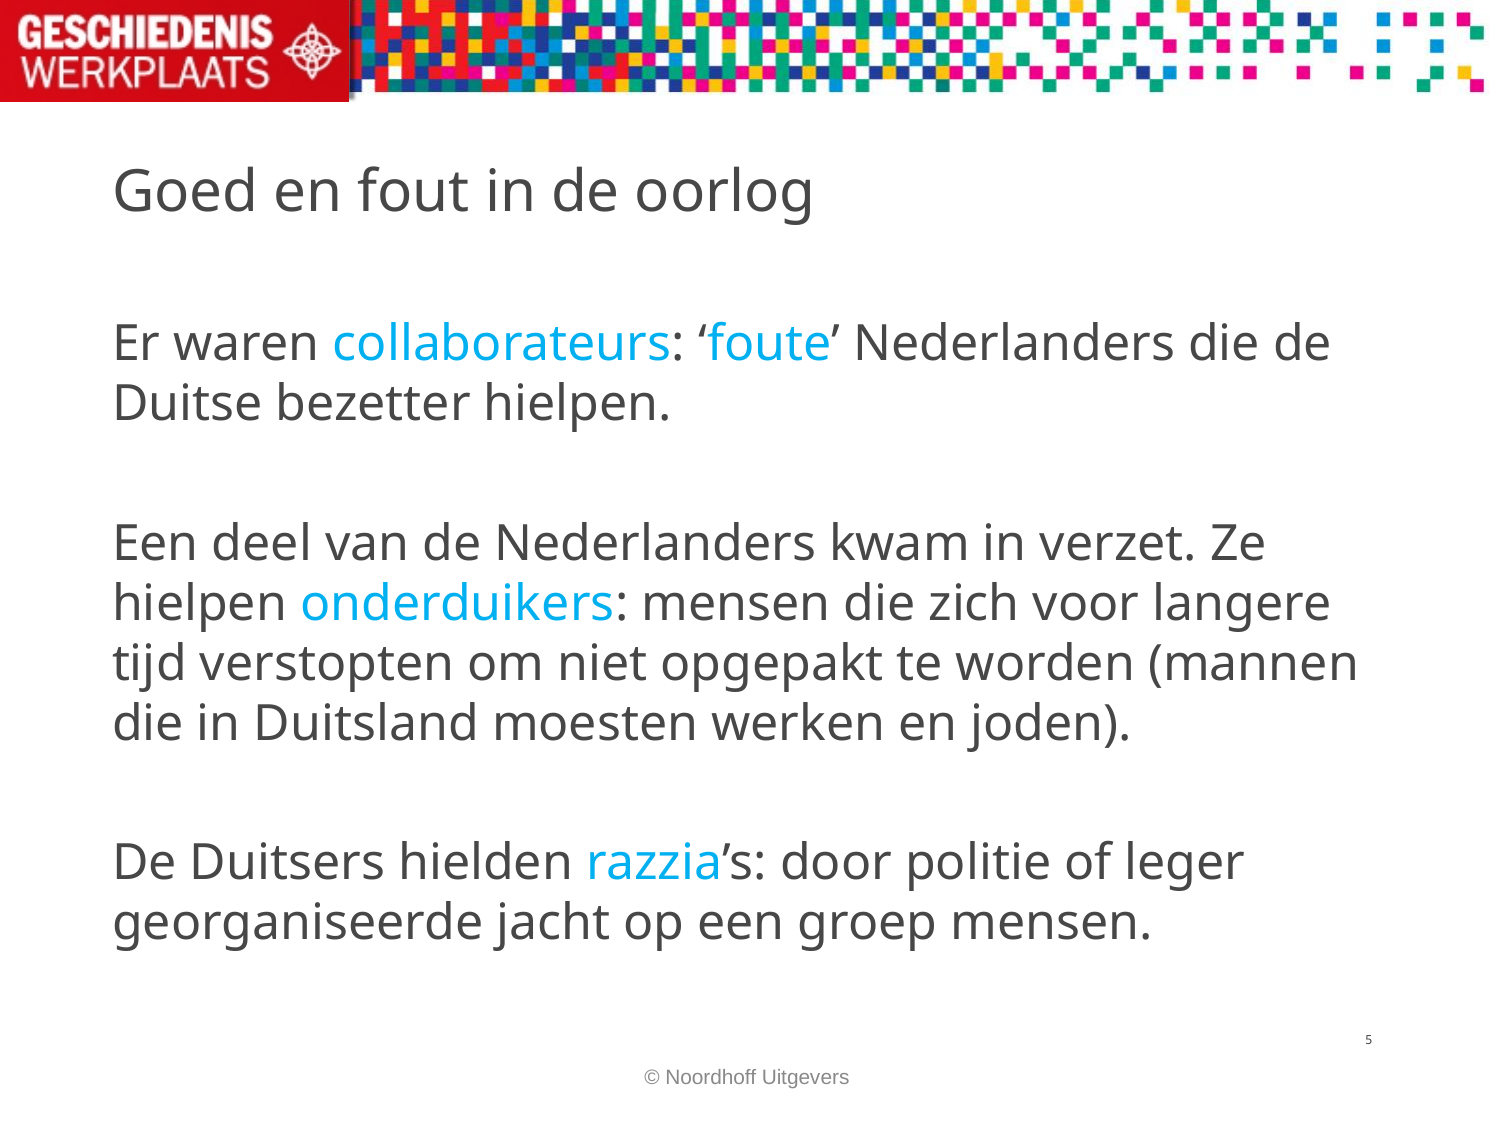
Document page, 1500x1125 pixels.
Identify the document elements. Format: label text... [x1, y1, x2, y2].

list Er waren collaborateurs: ‘foute’ Nederlanders die de Duitse bezetter hielpen. Een deel van de Nederlanders kwam in verzet. Ze hielpen onderduikers: mensen die zich voor langere tijd verstopten om niet opgepakt te worden (mannen die in Duitsland moesten werken en joden). De Duitsers hielden razzia’s: door politie of leger georganiseerde jacht op een groep mensen. [112, 302, 1409, 988]
title Goed en fout in de oorlog [112, 145, 1401, 256]
picture [0, 0, 1500, 1125]
text_box © Noordhoff Uitgevers [512, 1045, 988, 1106]
slide_number 5 [1325, 1025, 1388, 1063]
